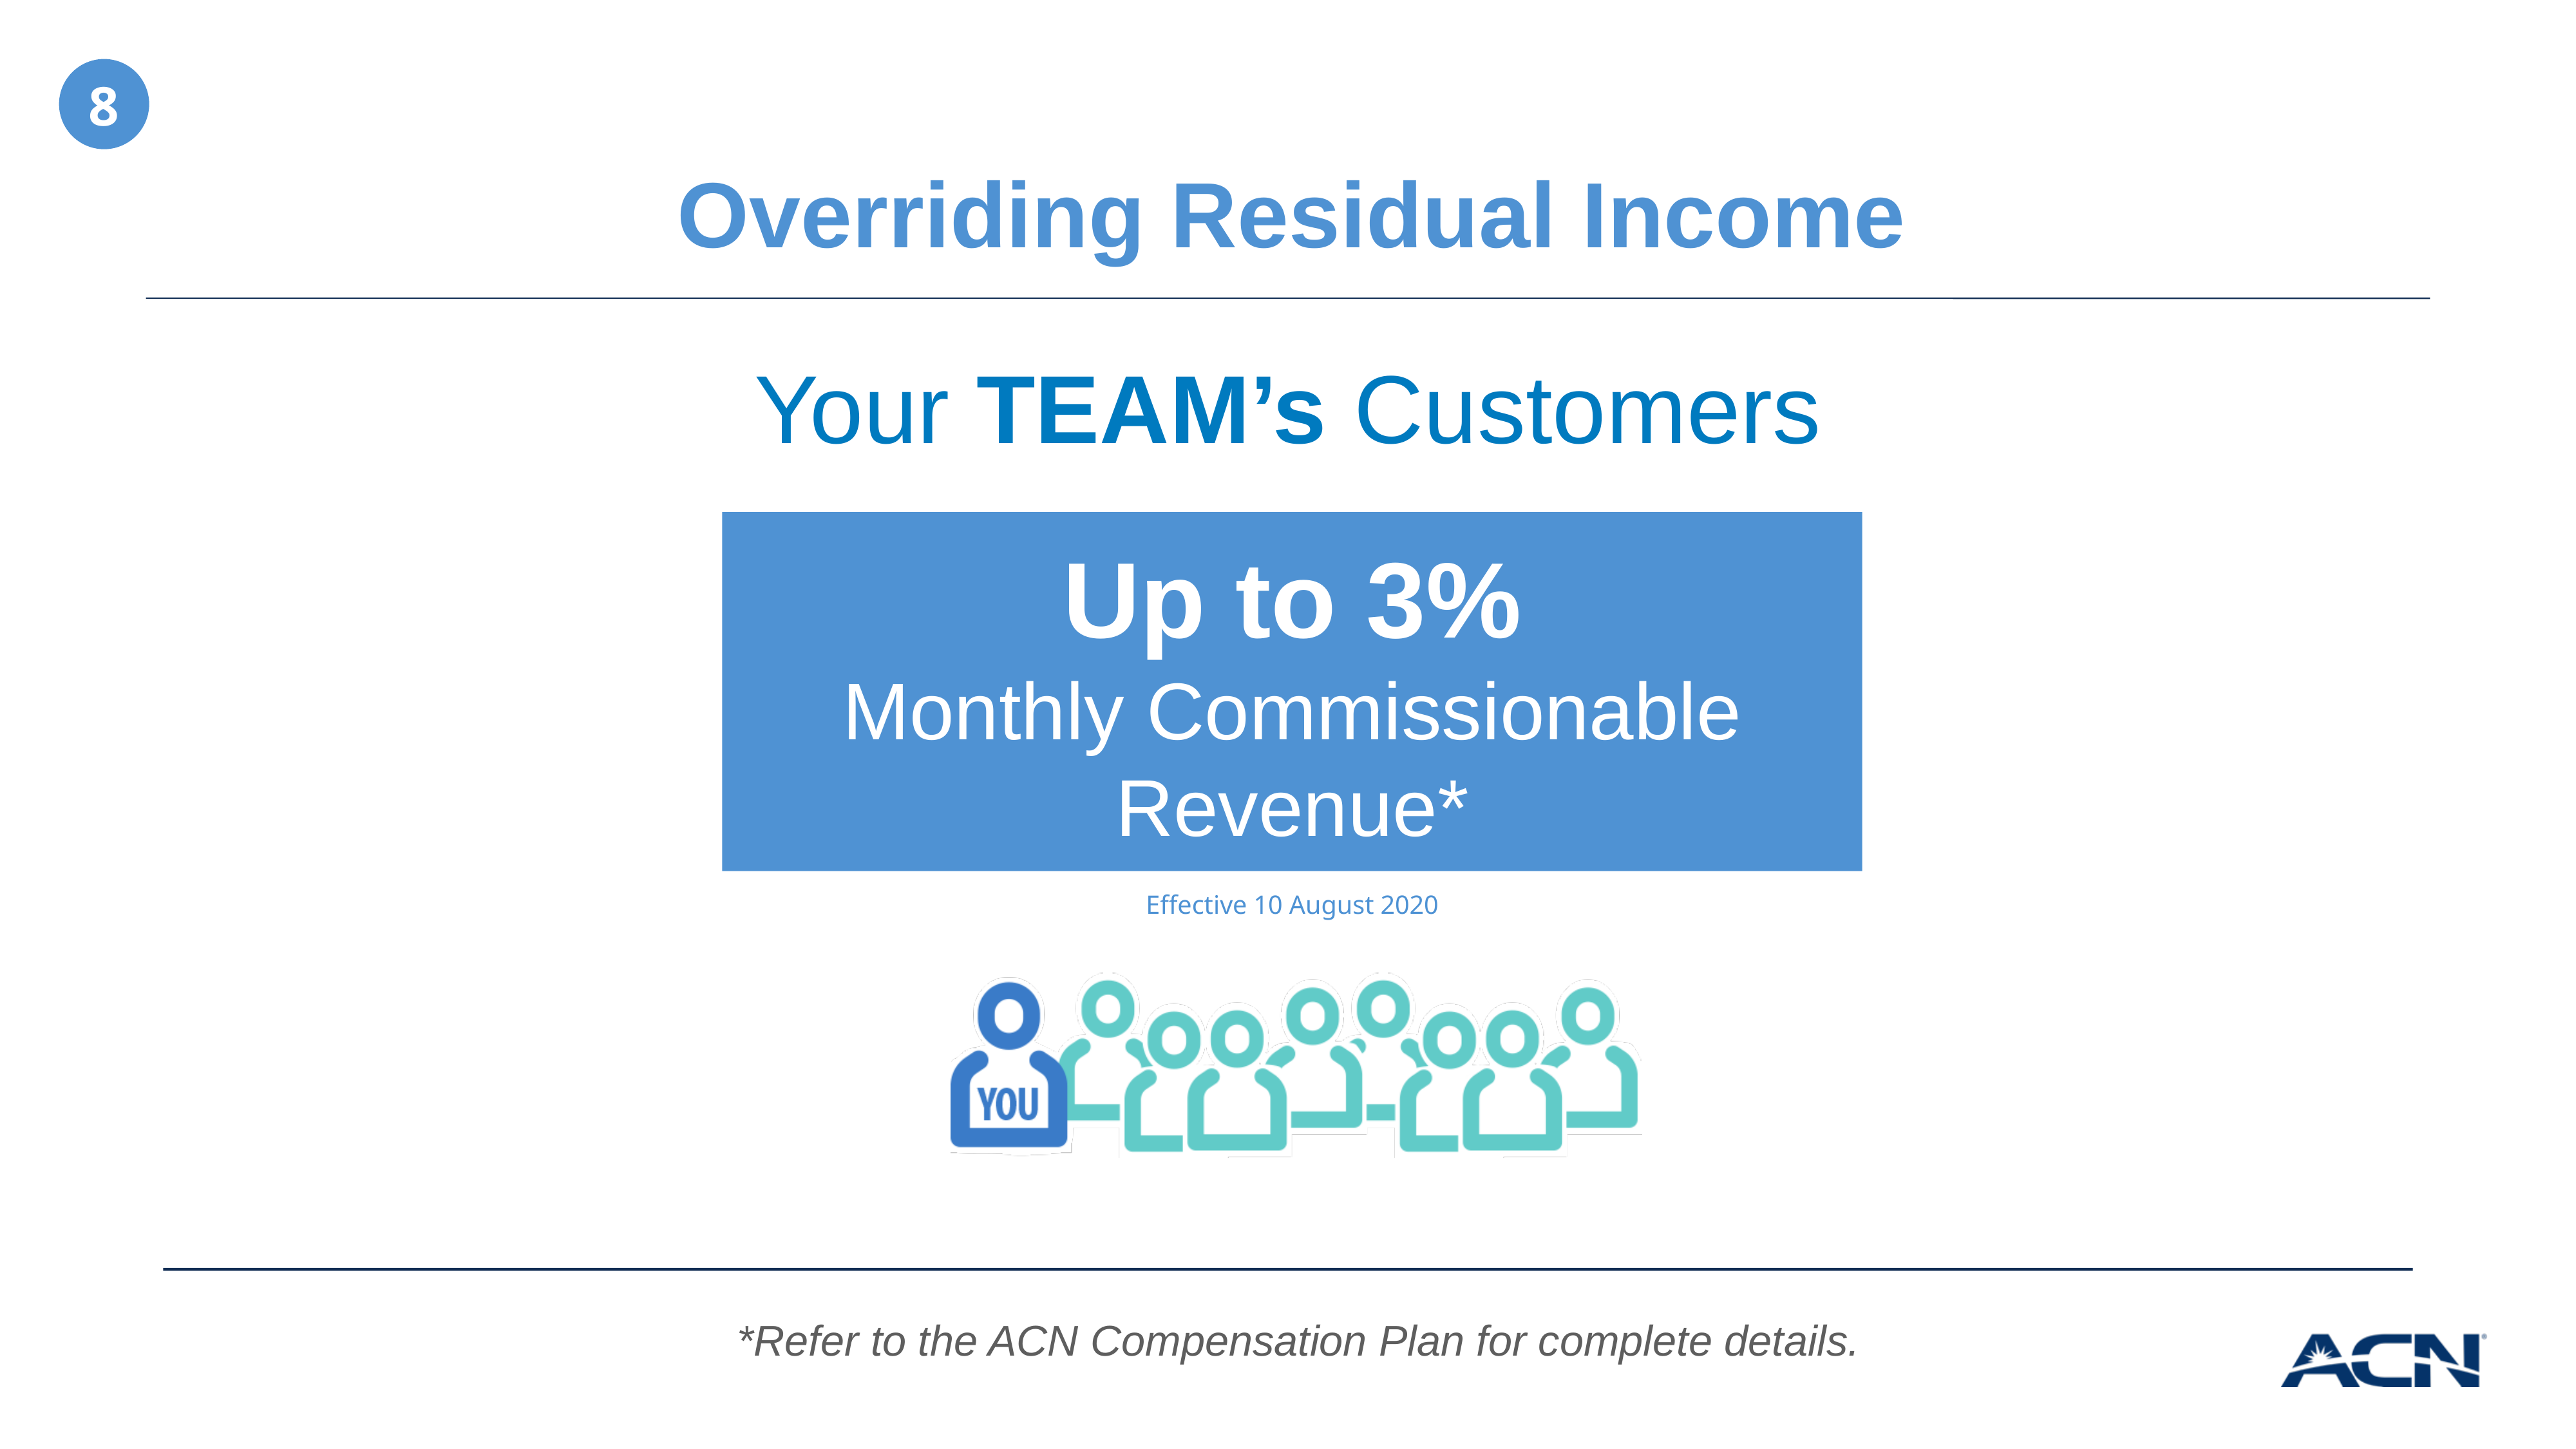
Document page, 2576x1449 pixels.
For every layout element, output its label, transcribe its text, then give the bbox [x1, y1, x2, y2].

text_box Overriding Residual Income [669, 169, 1915, 273]
text_box Effective 10 August 2020 [1072, 862, 1513, 927]
text_box Up to 3% Monthly Commissionable Revenue* [721, 511, 1864, 873]
text_box *Refer to the ACN Compensation Plan for complete details. [730, 1305, 1869, 1372]
text_box [83, 144, 125, 149]
picture [2281, 1331, 2496, 1387]
text_box 8 [81, 64, 128, 144]
picture [942, 947, 1642, 1164]
text_box [128, 65, 149, 143]
text_box [84, 59, 124, 64]
text_box [59, 65, 81, 143]
text_box Your TEAM’s Customers [744, 408, 1832, 468]
